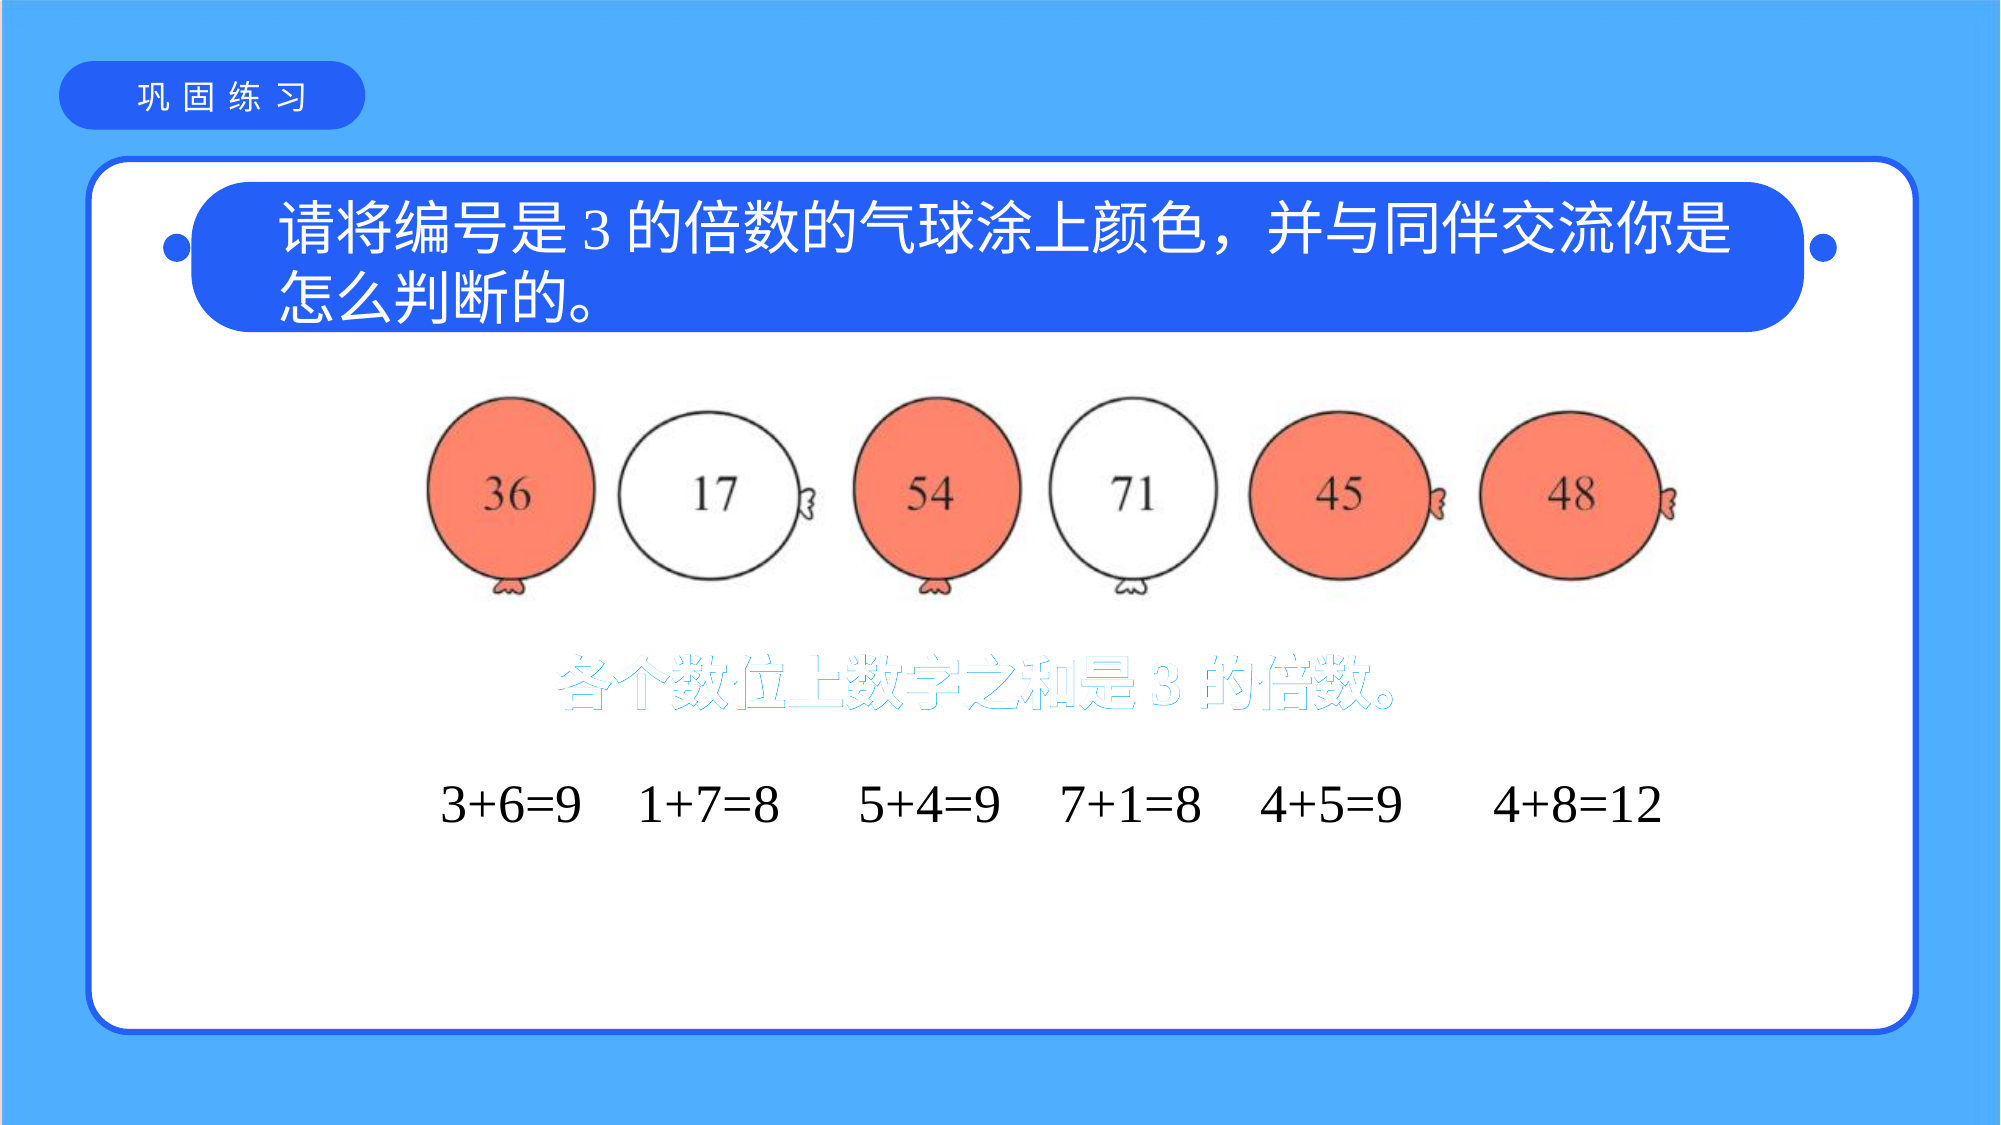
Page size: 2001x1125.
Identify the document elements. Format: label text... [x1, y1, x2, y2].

text_box 巩固练习 [111, 68, 333, 124]
text_box 4+8=12 [1478, 761, 1679, 842]
text_box 7+1=8 [1045, 761, 1218, 842]
text_box 3+6=9 [425, 761, 599, 842]
text_box 4+5=9 [1246, 761, 1419, 842]
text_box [539, 634, 1550, 726]
text_box [1772, 190, 1802, 324]
picture [0, 0, 2001, 1125]
text_box [193, 184, 262, 330]
text_box 1+7=8 [623, 761, 796, 842]
text_box 5+4=9 [843, 761, 1017, 842]
text_box 请将编号是3的倍数的气球涂上颜色，并与同伴交流你是怎么判断的。 [262, 183, 1772, 339]
